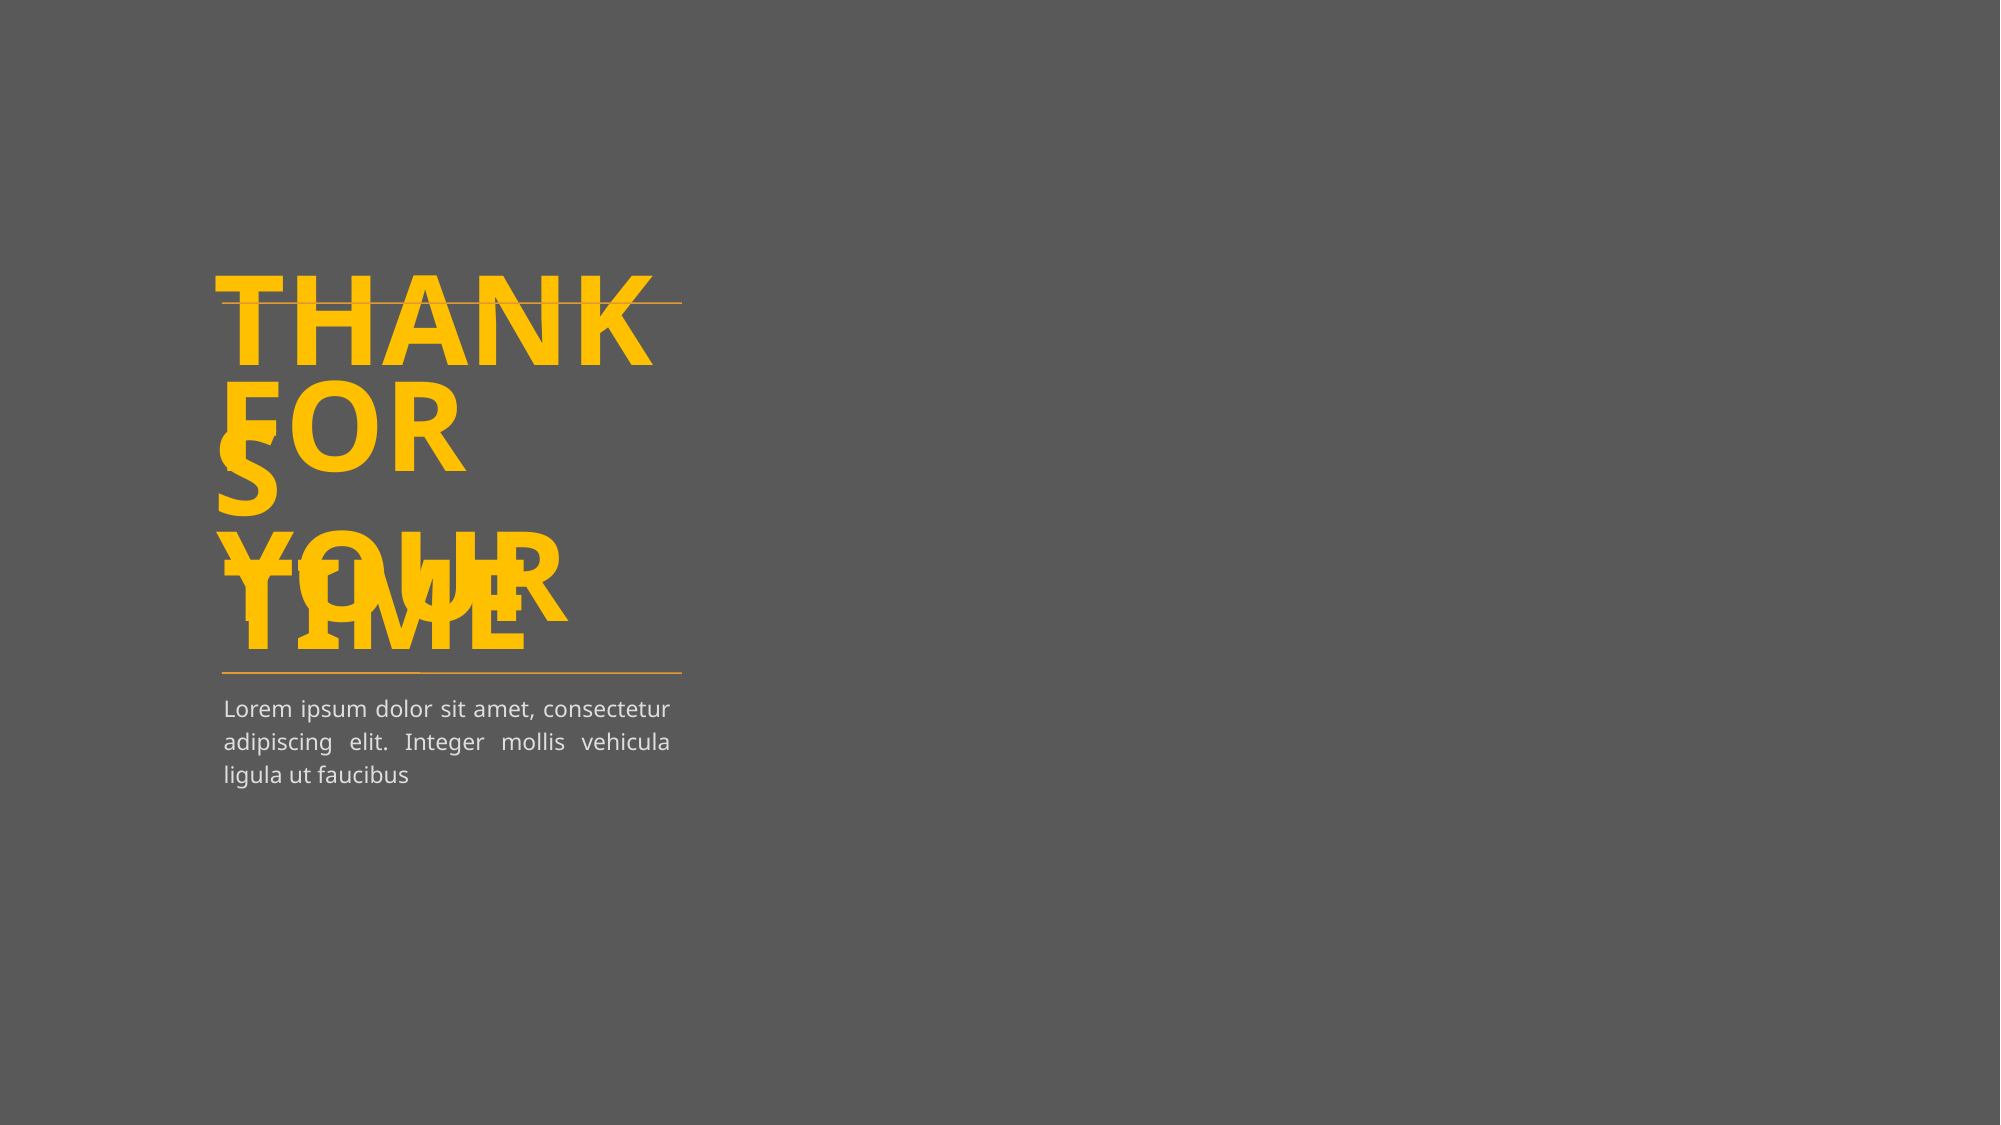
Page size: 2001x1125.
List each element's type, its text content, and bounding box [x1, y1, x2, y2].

text_box TIME [218, 519, 678, 679]
text_box FOR YOUR [212, 416, 673, 576]
text_box Lorem ipsum dolor sit amet, consectetur adipiscing elit. Integer mollis vehicula ligula ut faucibus [223, 689, 672, 795]
text_box THANKS [209, 310, 670, 470]
